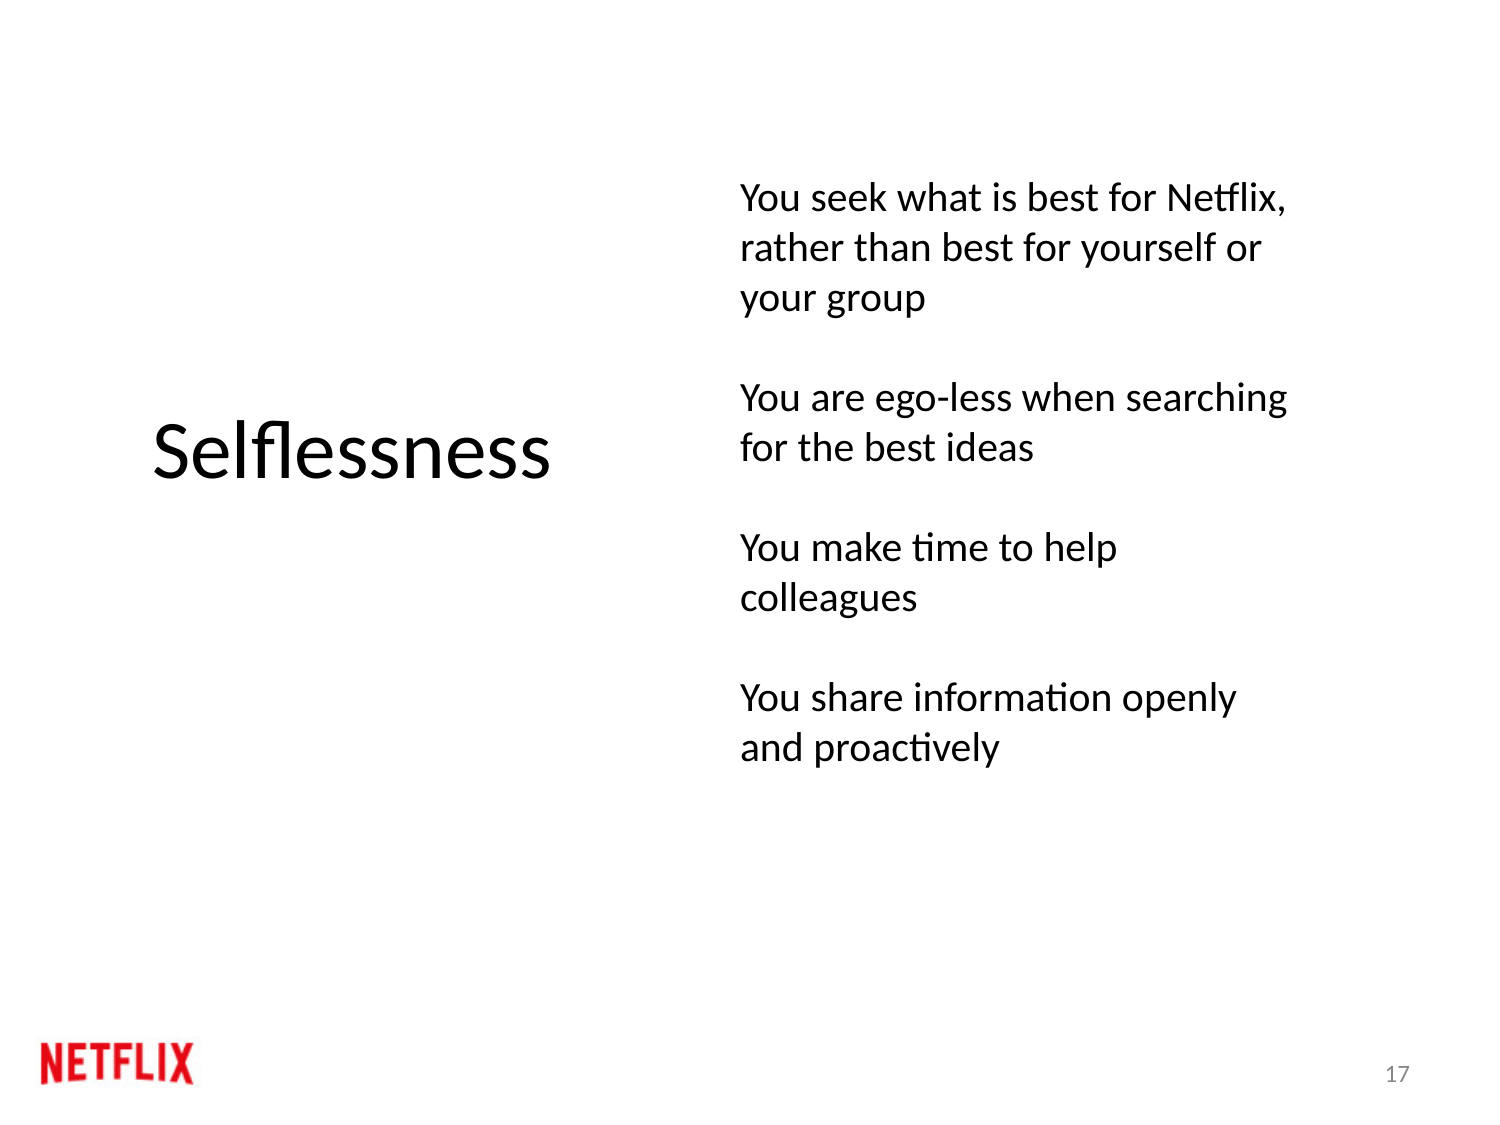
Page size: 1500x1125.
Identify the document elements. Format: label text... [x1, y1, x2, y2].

text_box You seek what is best for Netflix, rather than best for yourself or your group You are ego-less when searching for the best ideas You make time to help colleagues You share information openly and proactively [724, 162, 1313, 485]
text_box Selflessness [137, 387, 572, 504]
slide_number ‹#› [1074, 1042, 1425, 1103]
picture [24, 1024, 211, 1104]
